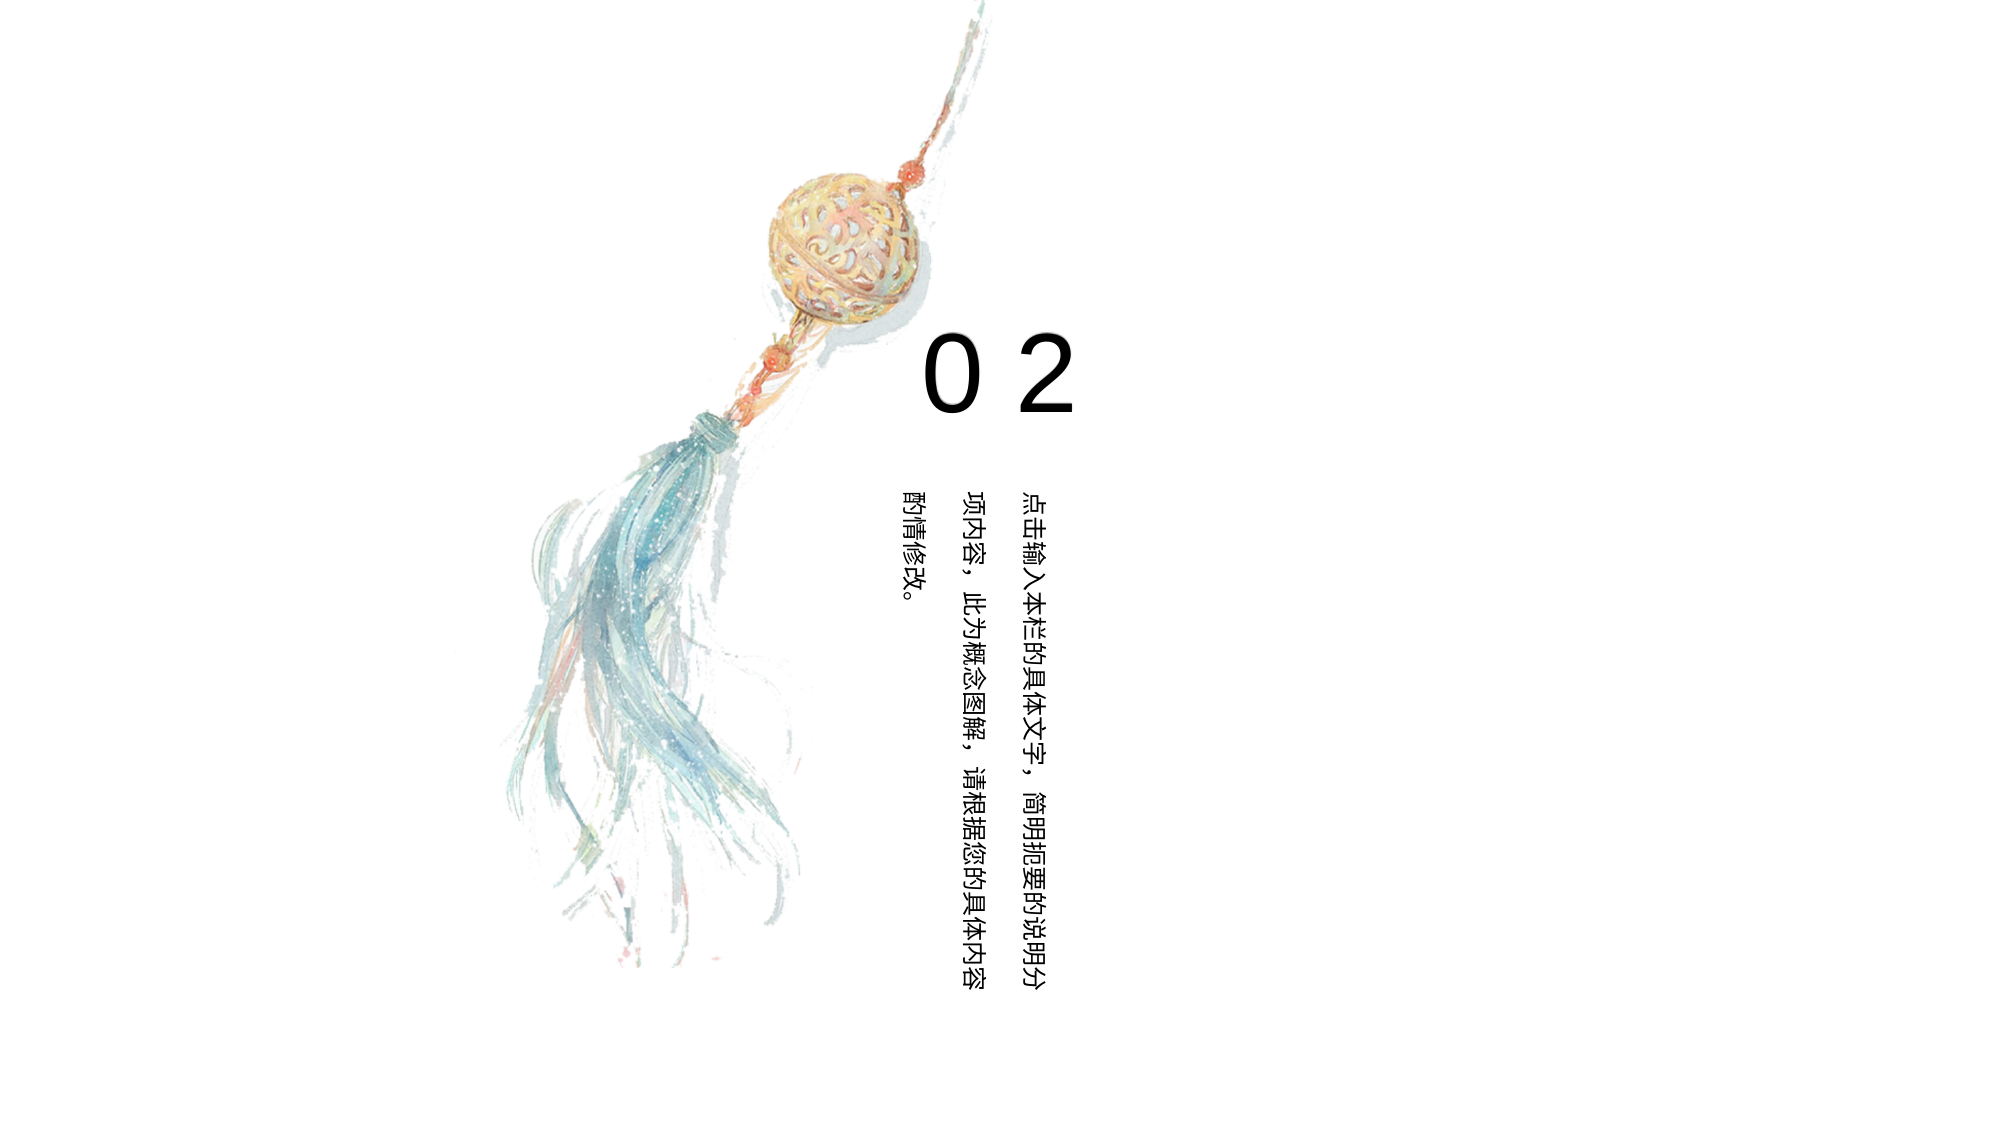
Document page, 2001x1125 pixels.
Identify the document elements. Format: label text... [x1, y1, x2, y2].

text_box 点击输入本栏的具体文字，简明扼要的说明分项内容，此为概念图解，请根据您的具体内容酌情修改。 [882, 476, 1088, 1024]
picture [395, 0, 1035, 968]
text_box 0 2 [1035, 292, 1164, 442]
